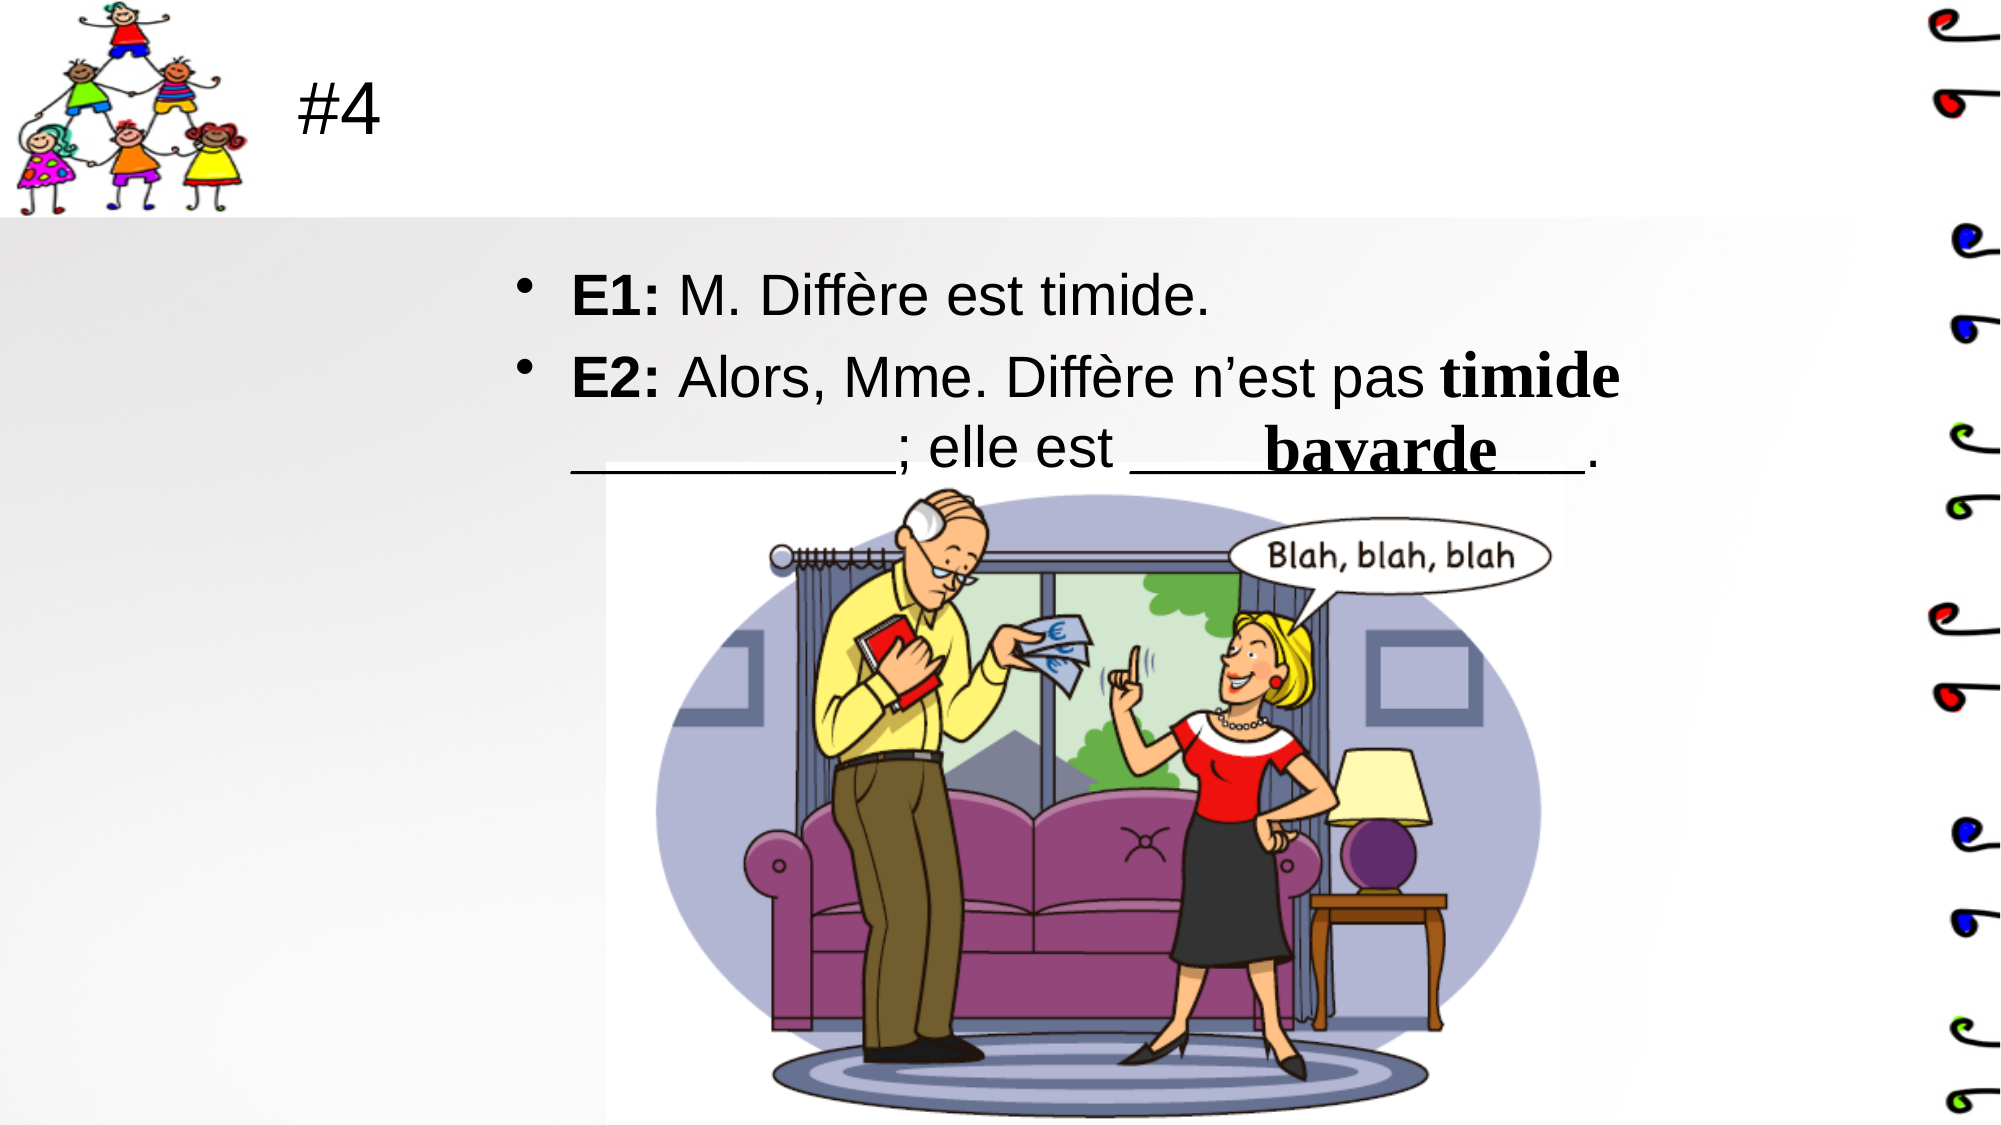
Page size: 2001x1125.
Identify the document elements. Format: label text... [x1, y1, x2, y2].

picture [0, 0, 2001, 1125]
title #4 [283, 16, 1951, 192]
list E1: M. Diffère est timide. E2: Alors, Mme. Diffère n’est pas __________; elle est ______________. [499, 249, 1713, 1088]
text_box bavarde [1250, 397, 1588, 493]
text_box timide [1425, 323, 1763, 419]
